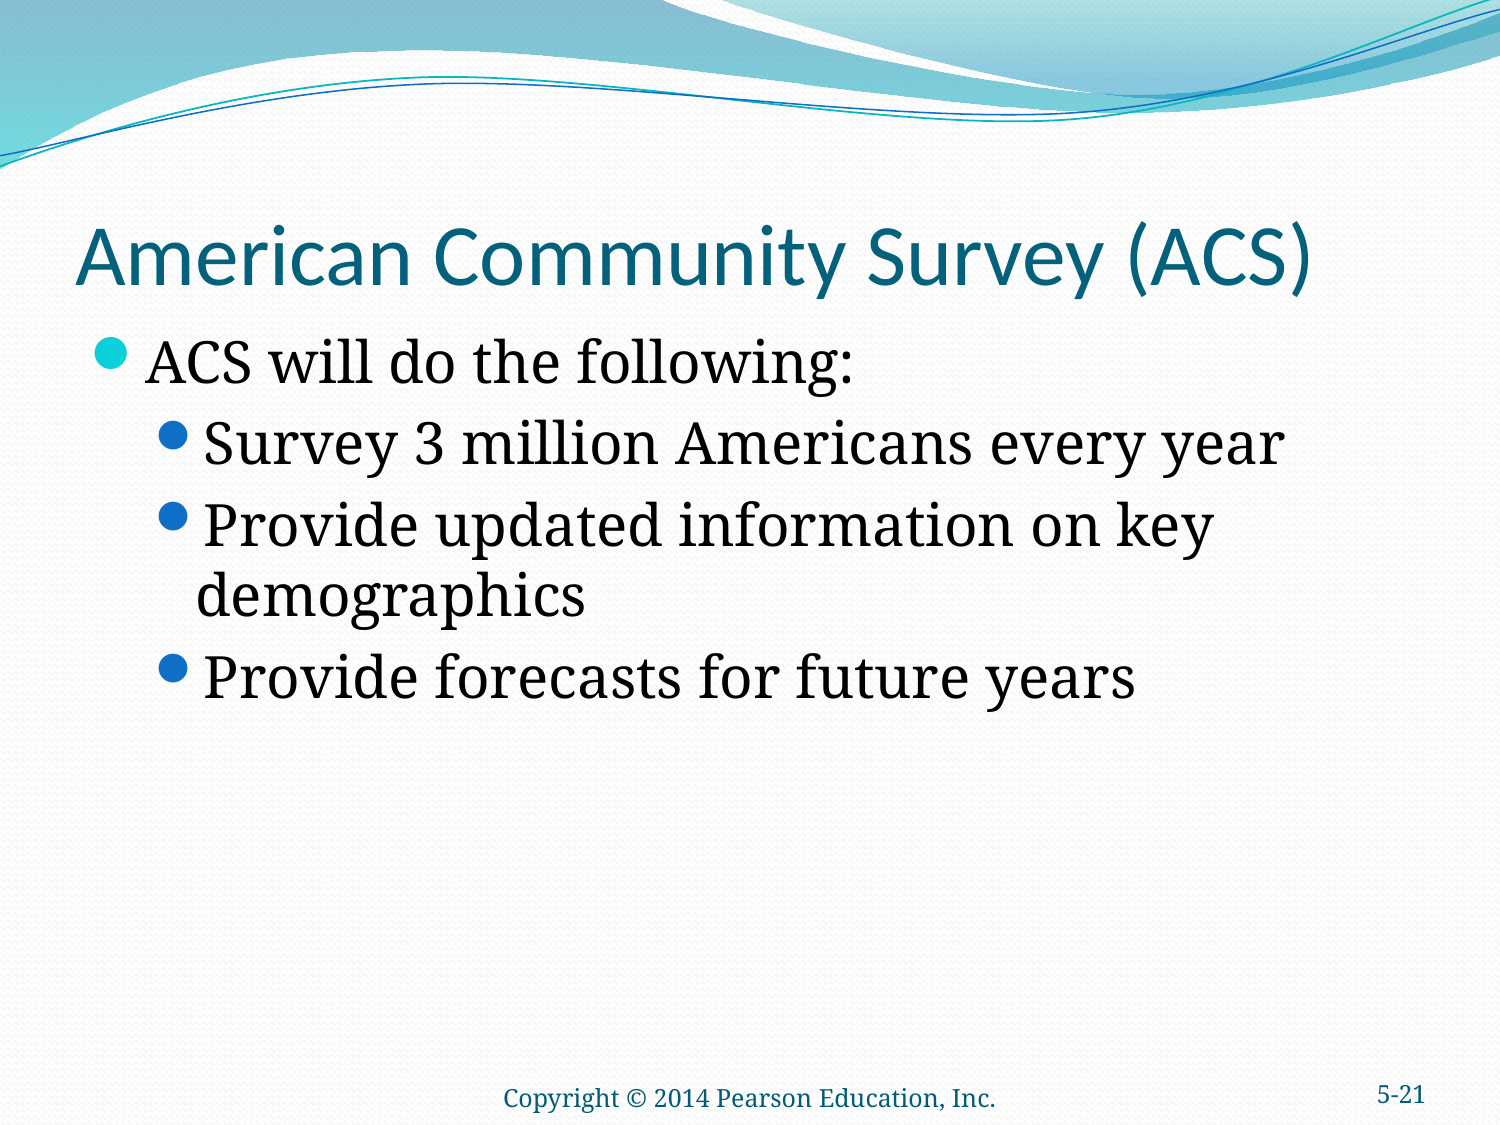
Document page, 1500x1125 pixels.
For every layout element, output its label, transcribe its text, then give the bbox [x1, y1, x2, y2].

title American Community Survey (ACS) [74, 115, 1426, 304]
list ACS will do the following: Survey 3 million Americans every year Provide updated information on key demographics Provide forecasts for future years [74, 317, 1426, 1038]
